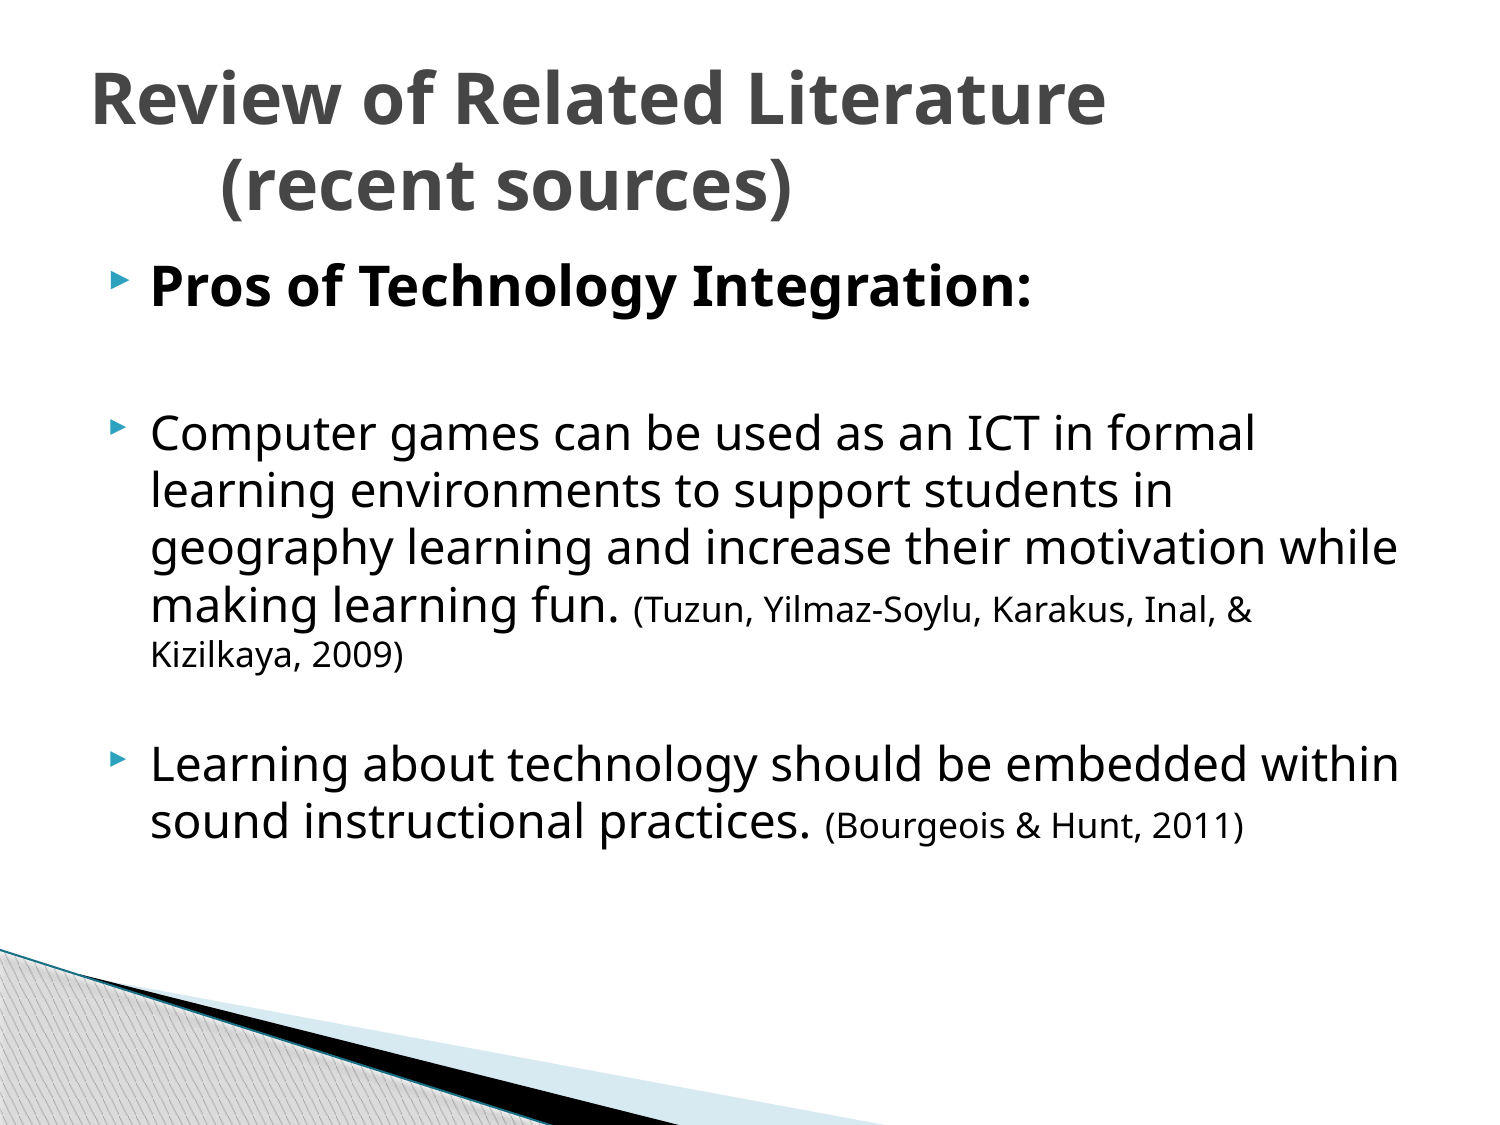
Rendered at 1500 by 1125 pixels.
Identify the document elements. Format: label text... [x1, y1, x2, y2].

title Review of Related Literature (recent sources) [75, 45, 1425, 233]
list Pros of Technology Integration: Computer games can be used as an ICT in formal learning environments to support students in geography learning and increase their motivation while making learning fun. (Tuzun, Yilmaz-Soylu, Karakus, Inal, & Kizilkaya, 2009) Learning about technology should be embedded within sound instructional practices. (Bourgeois & Hunt, 2011) [75, 243, 1425, 986]
